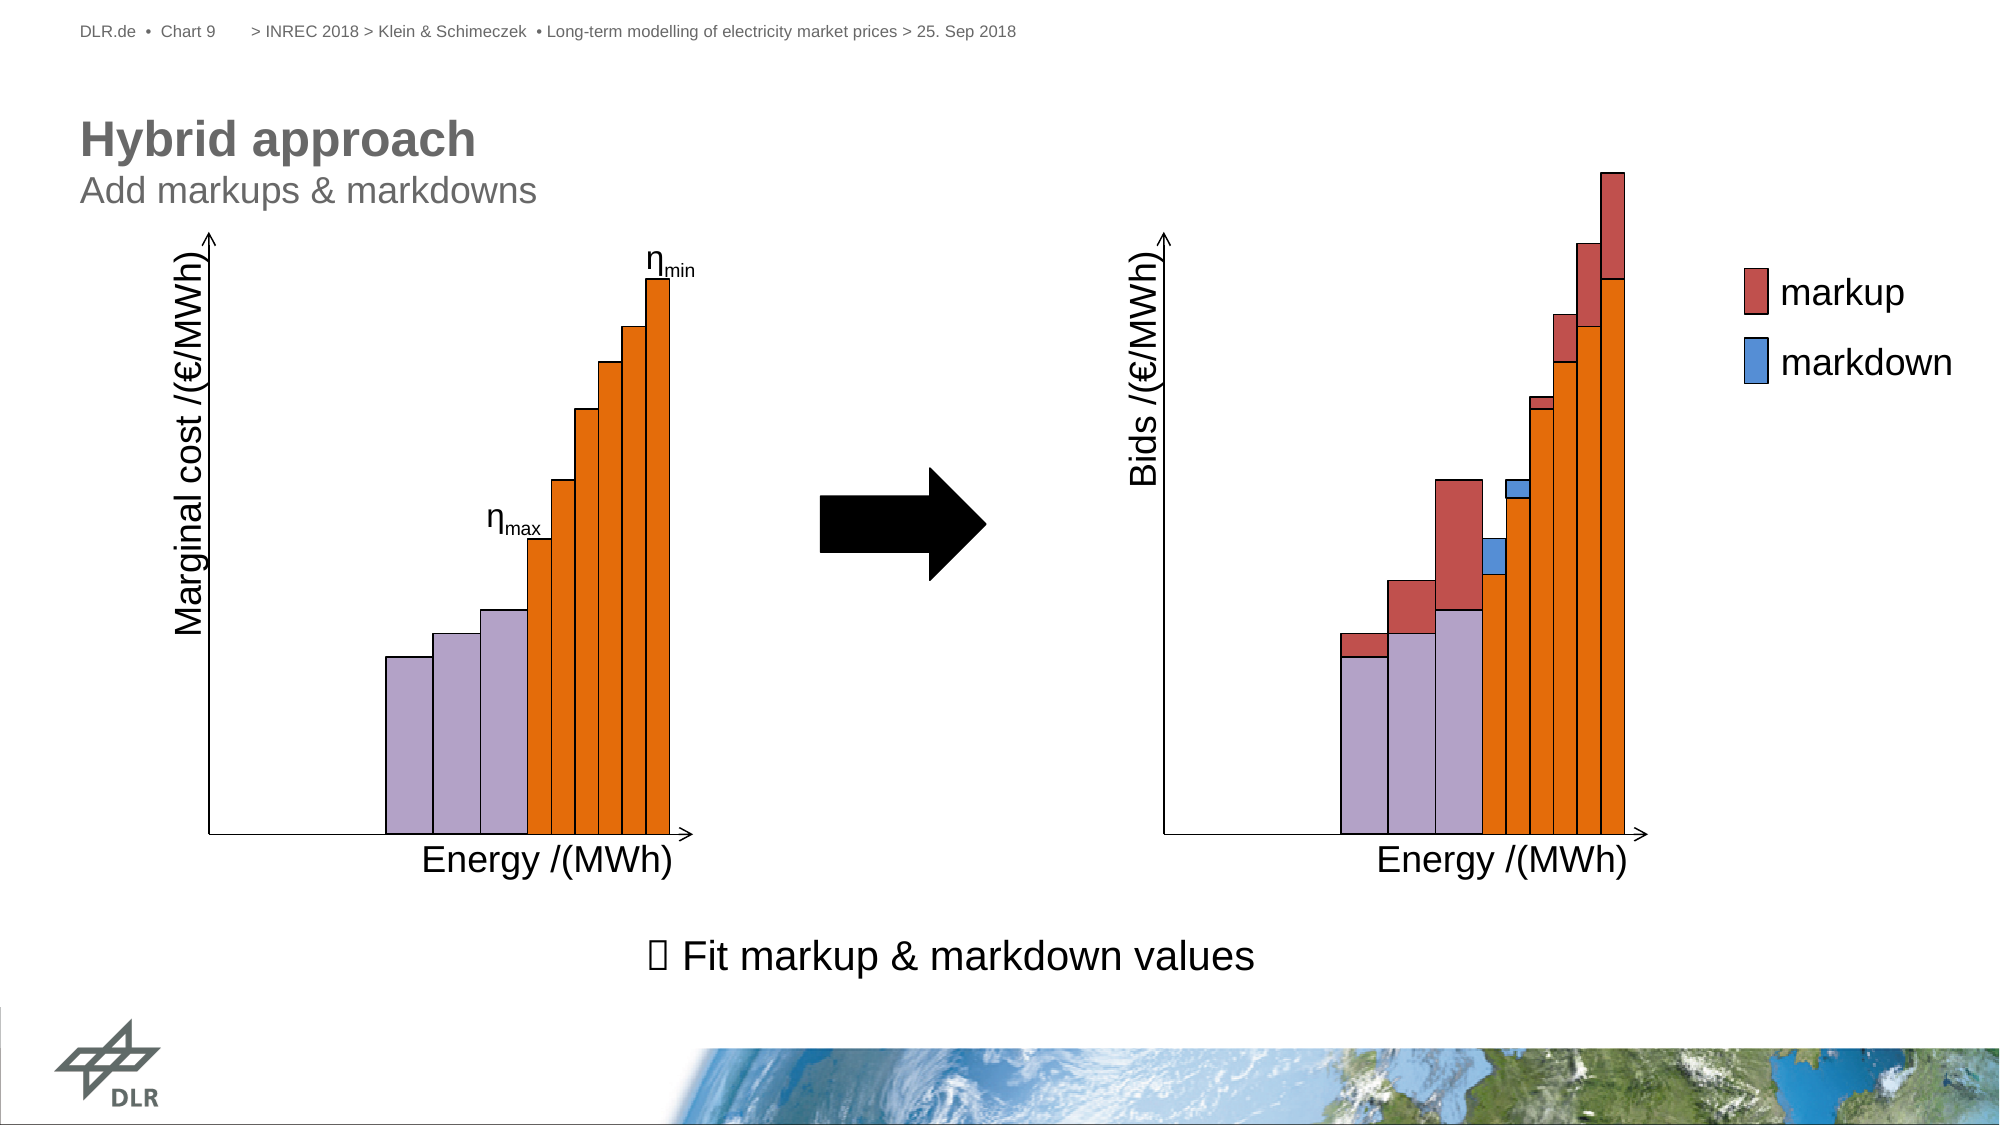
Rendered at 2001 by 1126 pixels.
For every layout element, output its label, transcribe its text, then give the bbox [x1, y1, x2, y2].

text_box [1481, 576, 1504, 833]
text_box [526, 540, 549, 833]
text_box [1504, 500, 1528, 833]
text_box [549, 478, 573, 833]
text_box [431, 631, 478, 833]
text_box [1433, 612, 1481, 833]
text_box Marginal cost /(€/MWh) [163, 250, 204, 724]
text_box Bids /(€/MWh) [1118, 250, 1159, 724]
text_box [1386, 578, 1437, 635]
text_box [478, 608, 526, 833]
slide_number DLR.de • Chart 9 [79, 20, 251, 45]
text_box  Fit markup & markdown values [480, 928, 1421, 979]
text_box [1481, 537, 1508, 576]
text_box [1551, 364, 1575, 833]
text_box [596, 360, 620, 833]
footer > INREC 2018 > Klein & Schimeczek • Long-term modelling of electricity market prices > 25. Sep 2018 [251, 20, 1921, 45]
title Hybrid approach Add markups & markdowns [79, 106, 575, 228]
text_box [573, 407, 596, 833]
text_box [620, 324, 644, 833]
text_box [1575, 242, 1603, 328]
text_box [1504, 478, 1532, 500]
text_box [384, 655, 431, 833]
text_box [1339, 659, 1386, 833]
picture [0, 1007, 2000, 1125]
text_box [1575, 328, 1599, 833]
text_box [644, 277, 671, 833]
text_box Energy /(MWh) [1376, 843, 1629, 880]
text_box [1599, 171, 1626, 281]
text_box [1528, 395, 1556, 411]
text_box [1386, 635, 1433, 833]
text_box Energy /(MWh) [421, 843, 674, 880]
text_box [1528, 411, 1551, 833]
text_box [1339, 631, 1390, 659]
text_box ƞmin [645, 236, 711, 282]
text_box [818, 466, 989, 583]
text_box [1551, 312, 1579, 364]
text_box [1744, 268, 1955, 384]
text_box ƞmax [486, 493, 552, 540]
text_box [1433, 478, 1485, 612]
text_box [1599, 281, 1626, 833]
